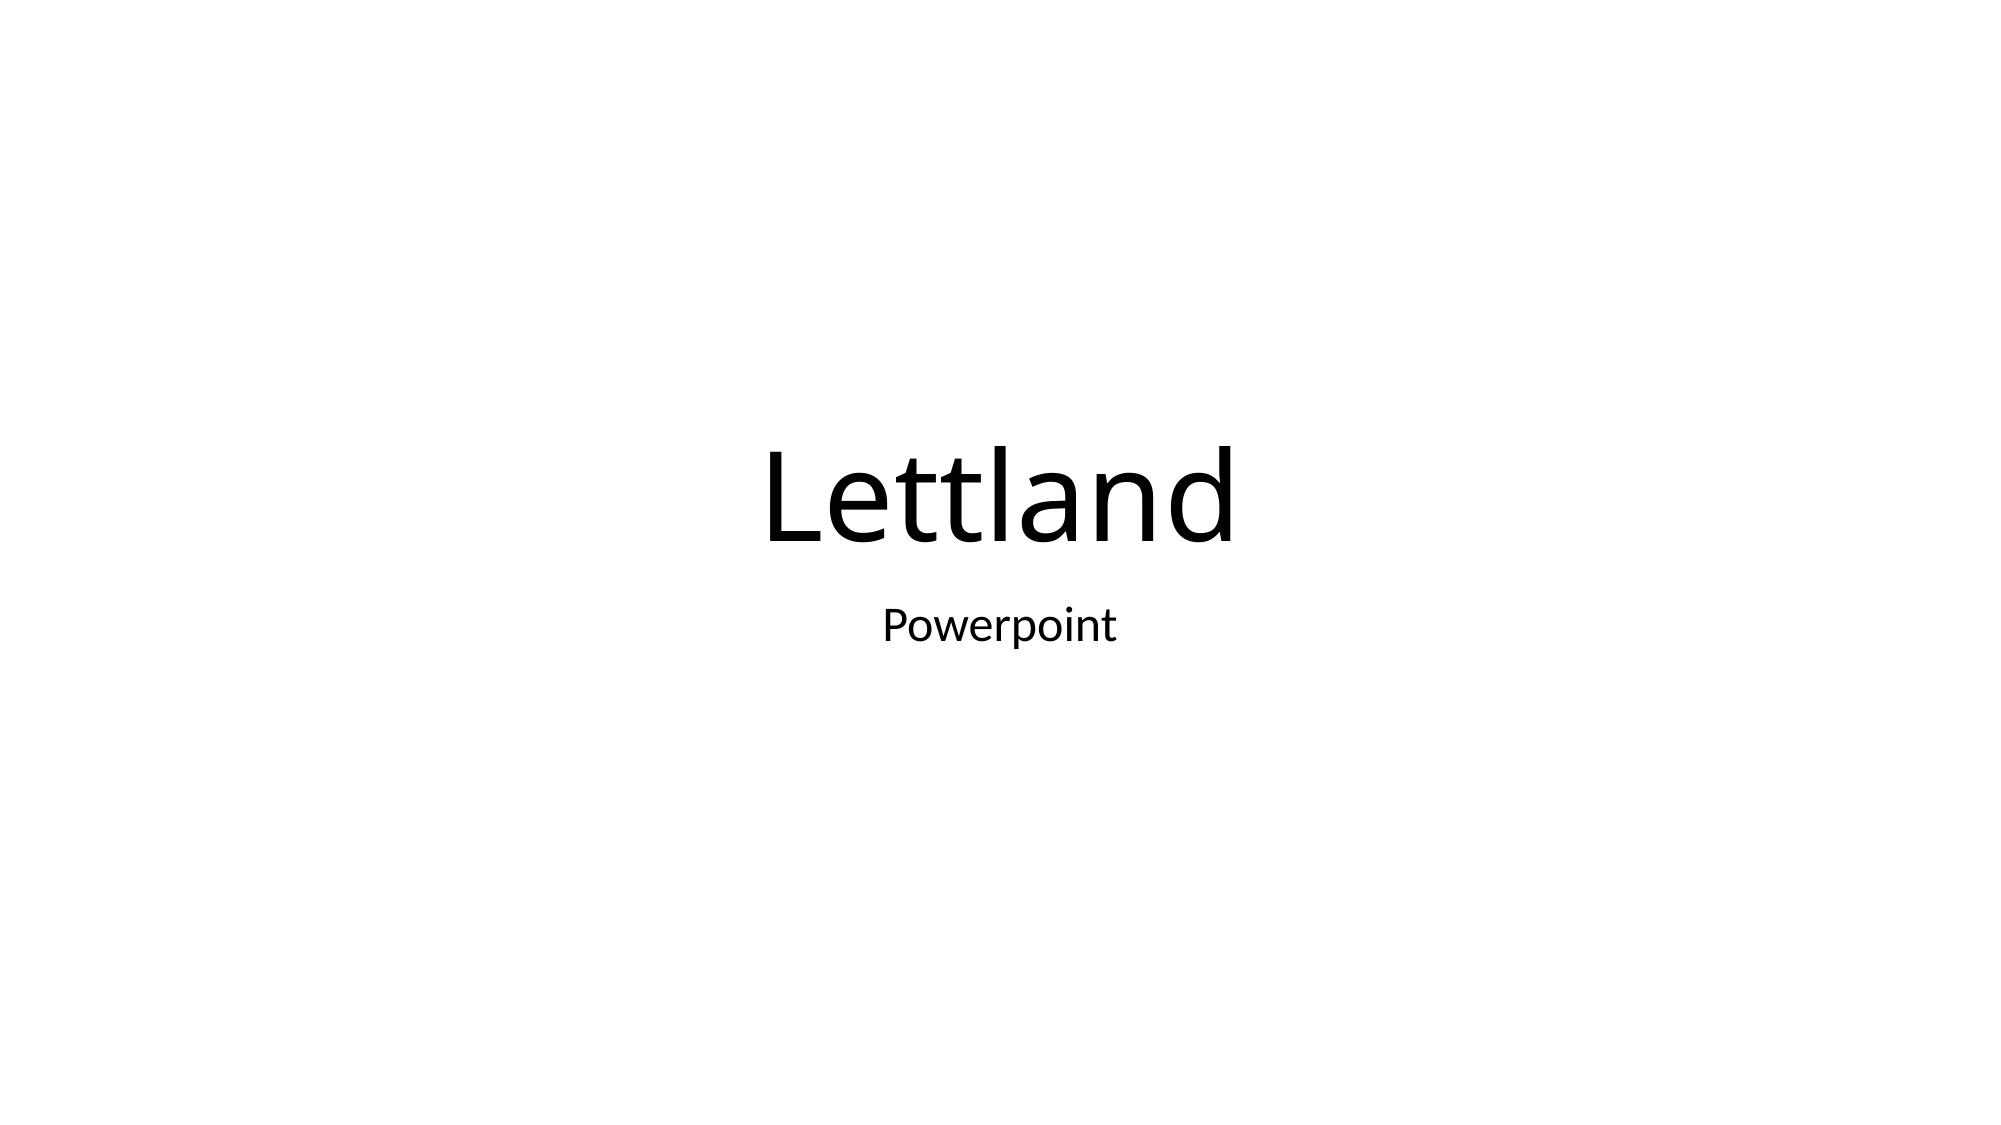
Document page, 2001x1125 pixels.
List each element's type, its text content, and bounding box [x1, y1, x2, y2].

subtitle Powerpoint [249, 590, 1750, 863]
title Lettland [249, 184, 1750, 576]
